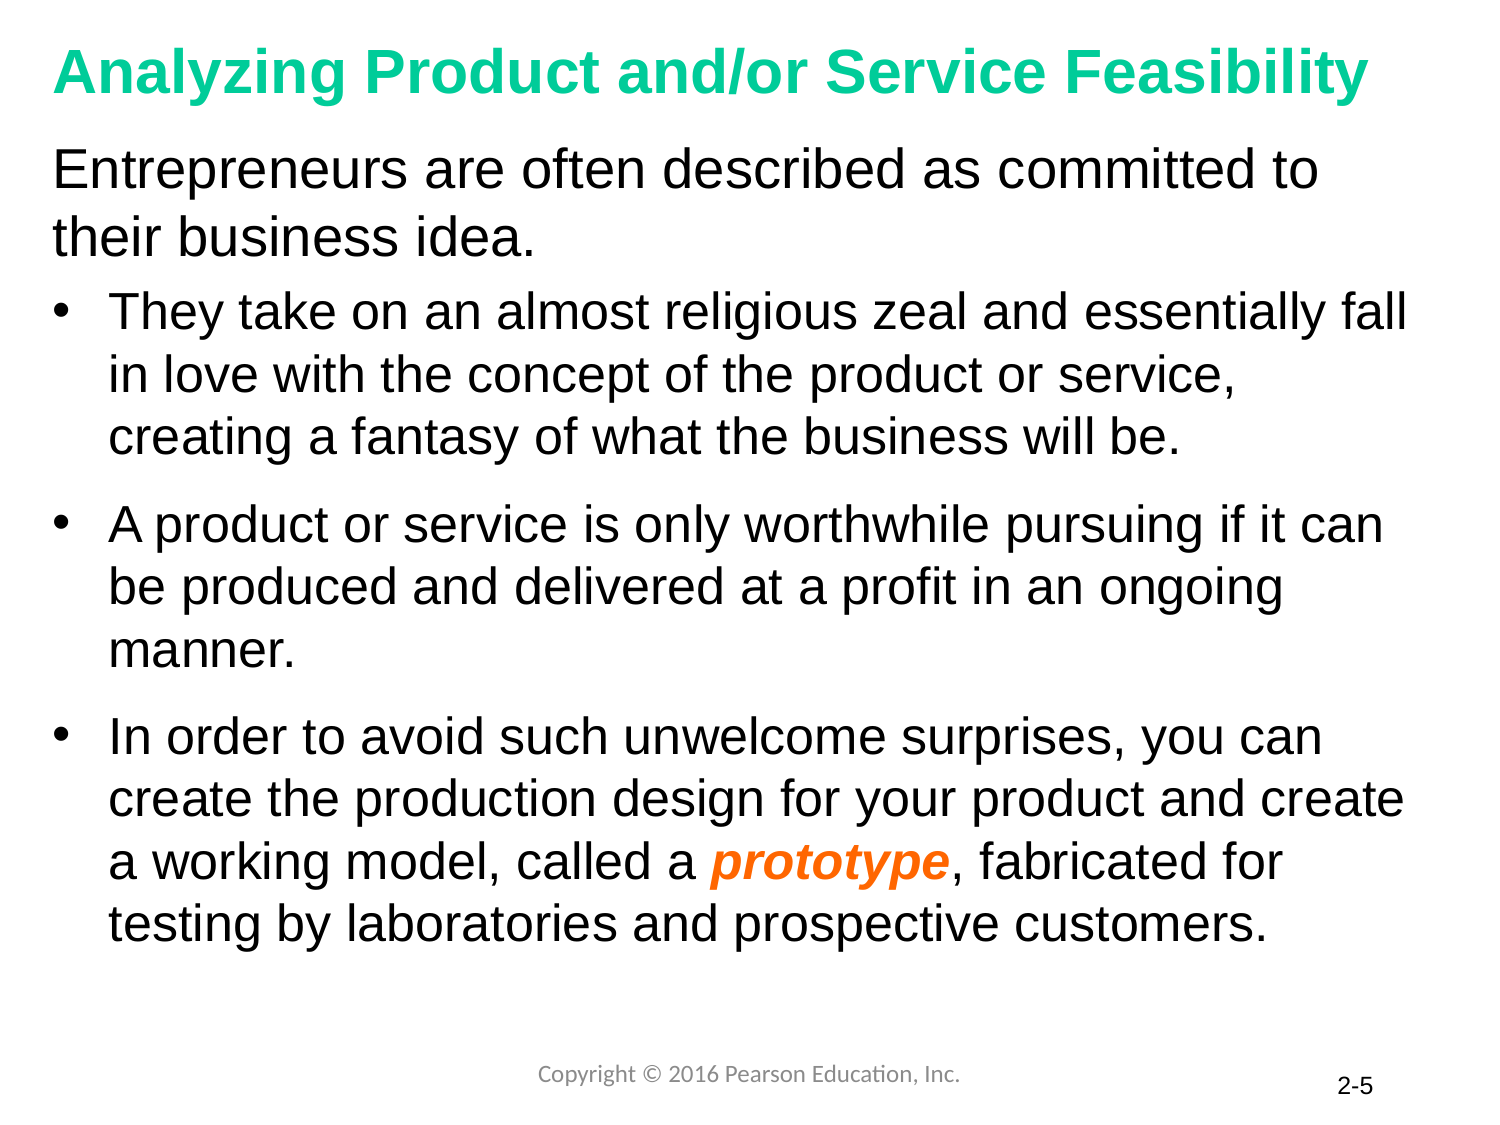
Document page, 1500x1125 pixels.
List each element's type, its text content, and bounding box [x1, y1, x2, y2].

list Entrepreneurs are often described as committed to their business idea. They take on an almost religious zeal and essentially fall in love with the concept of the product or service, creating a fantasy of what the business will be. A product or service is only worthwhile pursuing if it can be produced and delivered at a profit in an ongoing manner. In order to avoid such unwelcome surprises, you can create the production design for your product and create a working model, called a prototype, fabricated for testing by laboratories and prospective customers. [37, 125, 1450, 1025]
title Analyzing Product and/or Service Feasibility [37, 0, 1425, 125]
footer Copyright © 2016 Pearson Education, Inc. [512, 1042, 988, 1103]
